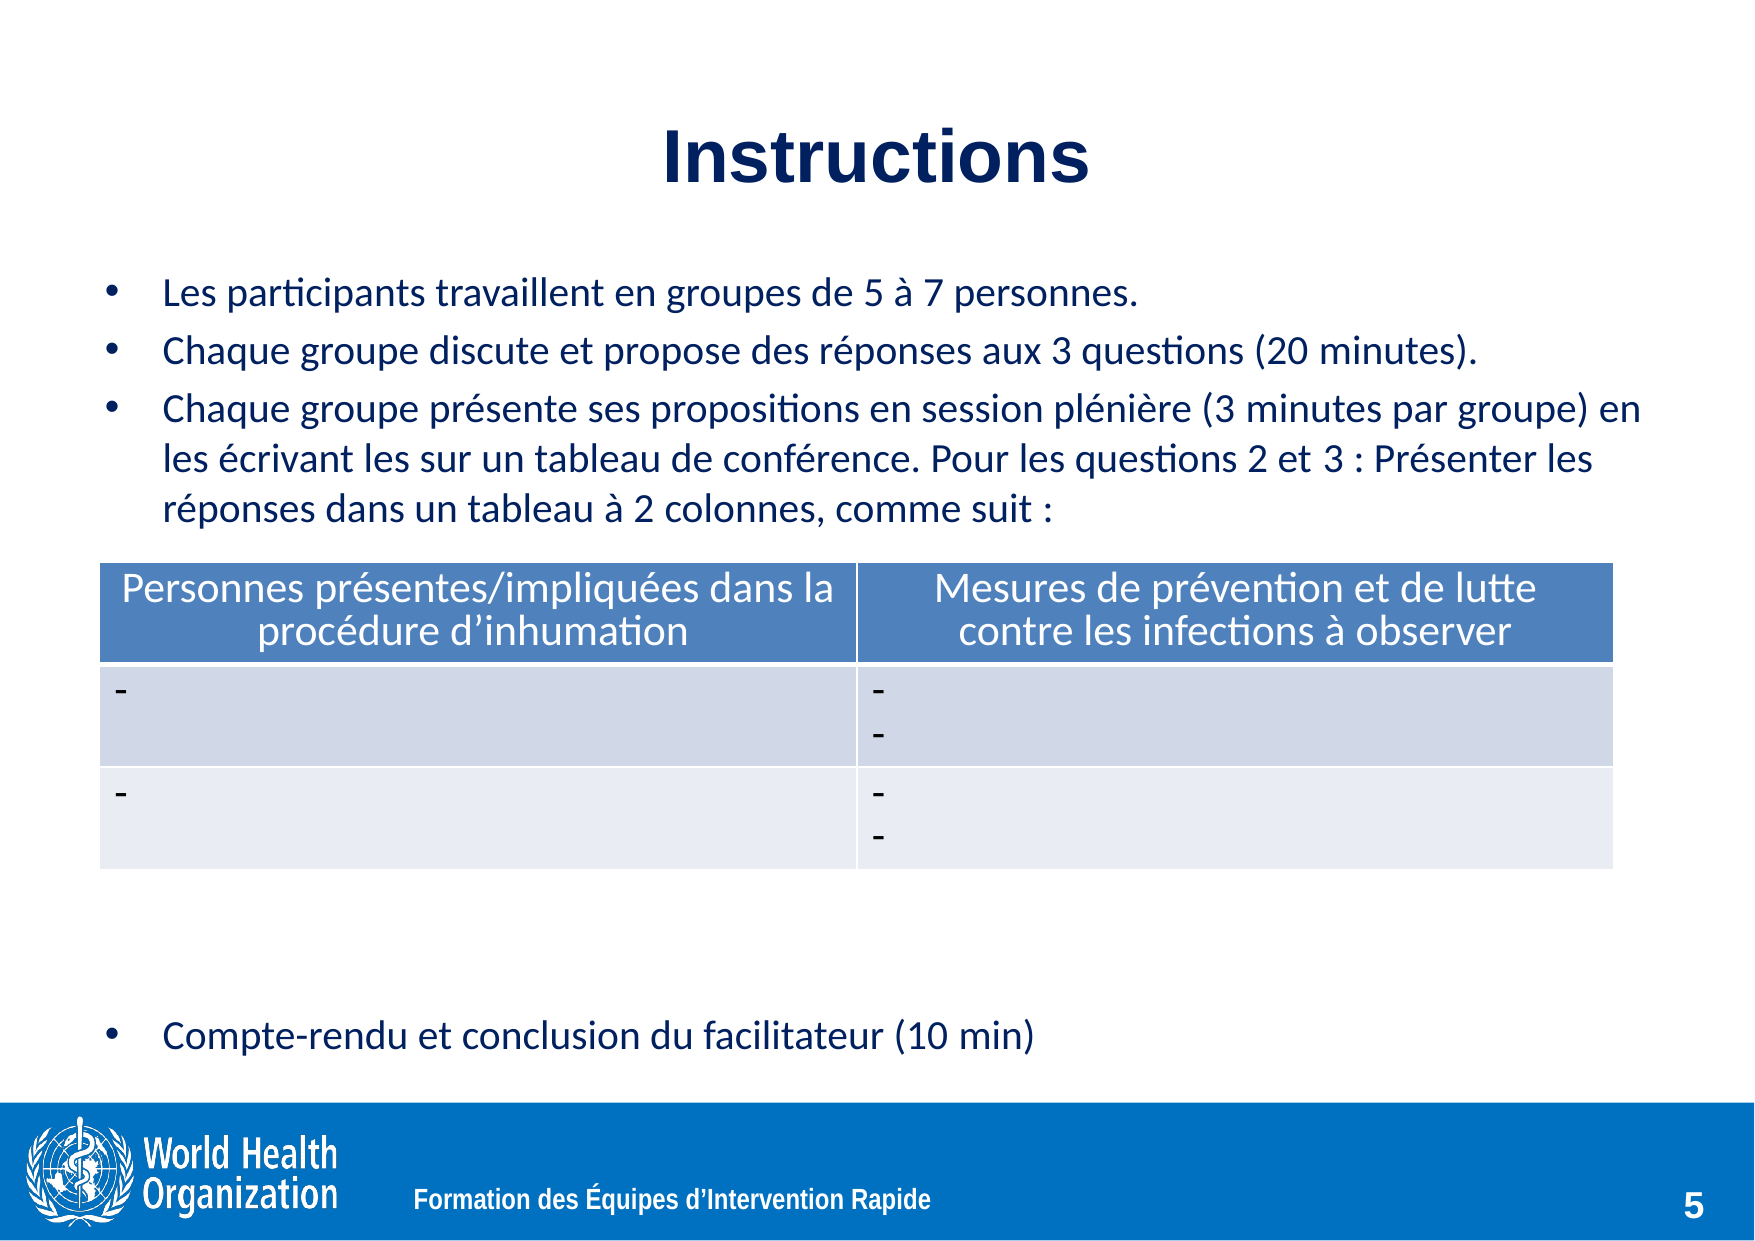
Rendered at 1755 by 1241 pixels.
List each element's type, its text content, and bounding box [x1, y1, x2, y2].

picture [25, 1116, 337, 1227]
table_cell - - [858, 667, 1613, 766]
table_cell - [100, 667, 856, 766]
table_header Mesures de prévention et de lutte contre les infections à observer [858, 563, 1613, 662]
title Instructions [87, 49, 1667, 256]
list Les participants travaillent en groupes de 5 à 7 personnes. Chaque groupe discute et propose des réponses aux 3 questions (20 minutes). Chaque groupe présente ses propositions en session plénière (3 minutes par groupe) en les écrivant les sur un tableau de conférence. Pour les questions 2 et 3 : Présenter les réponses dans un tableau à 2 colonnes, comme suit : Compte-rendu et conclusion du facilitateur (10 min) [87, 256, 1667, 1075]
table_cell - [100, 768, 856, 869]
table_cell - - [858, 768, 1613, 869]
table_header Personnes présentes/impliquées dans la procédure d’inhumation [100, 563, 856, 662]
